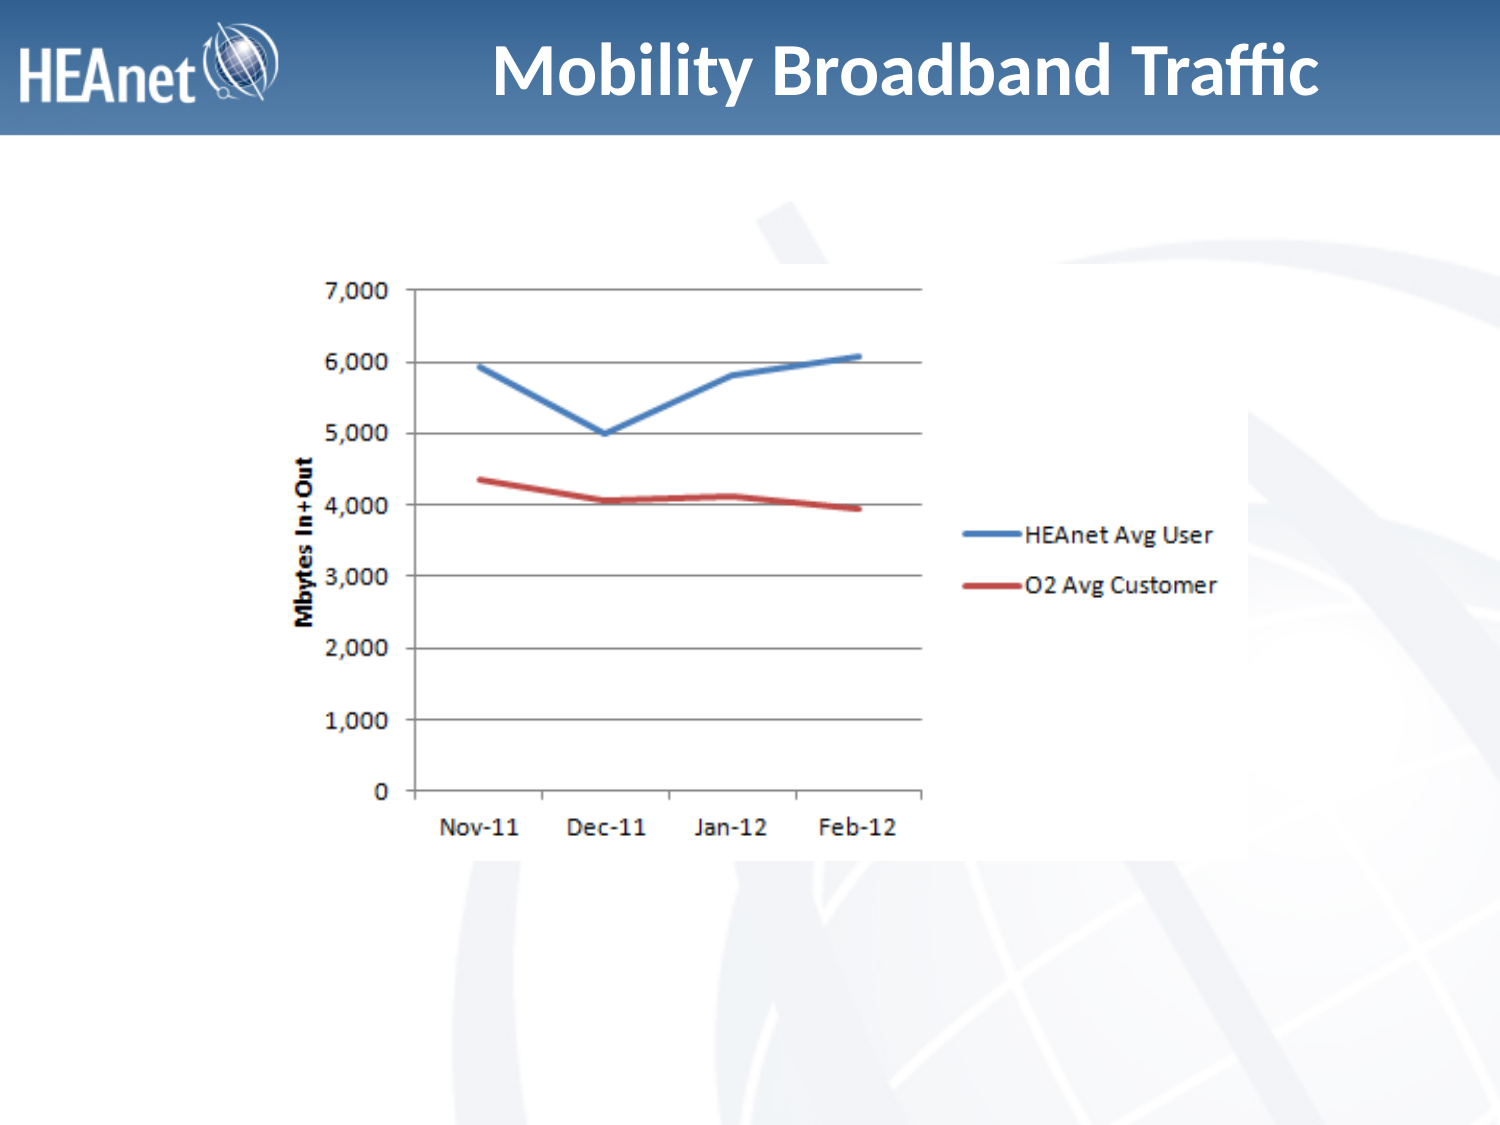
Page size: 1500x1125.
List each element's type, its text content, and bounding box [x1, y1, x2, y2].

title Mobility Broadband Traffic [312, 0, 1500, 160]
picture [0, 0, 1500, 1125]
